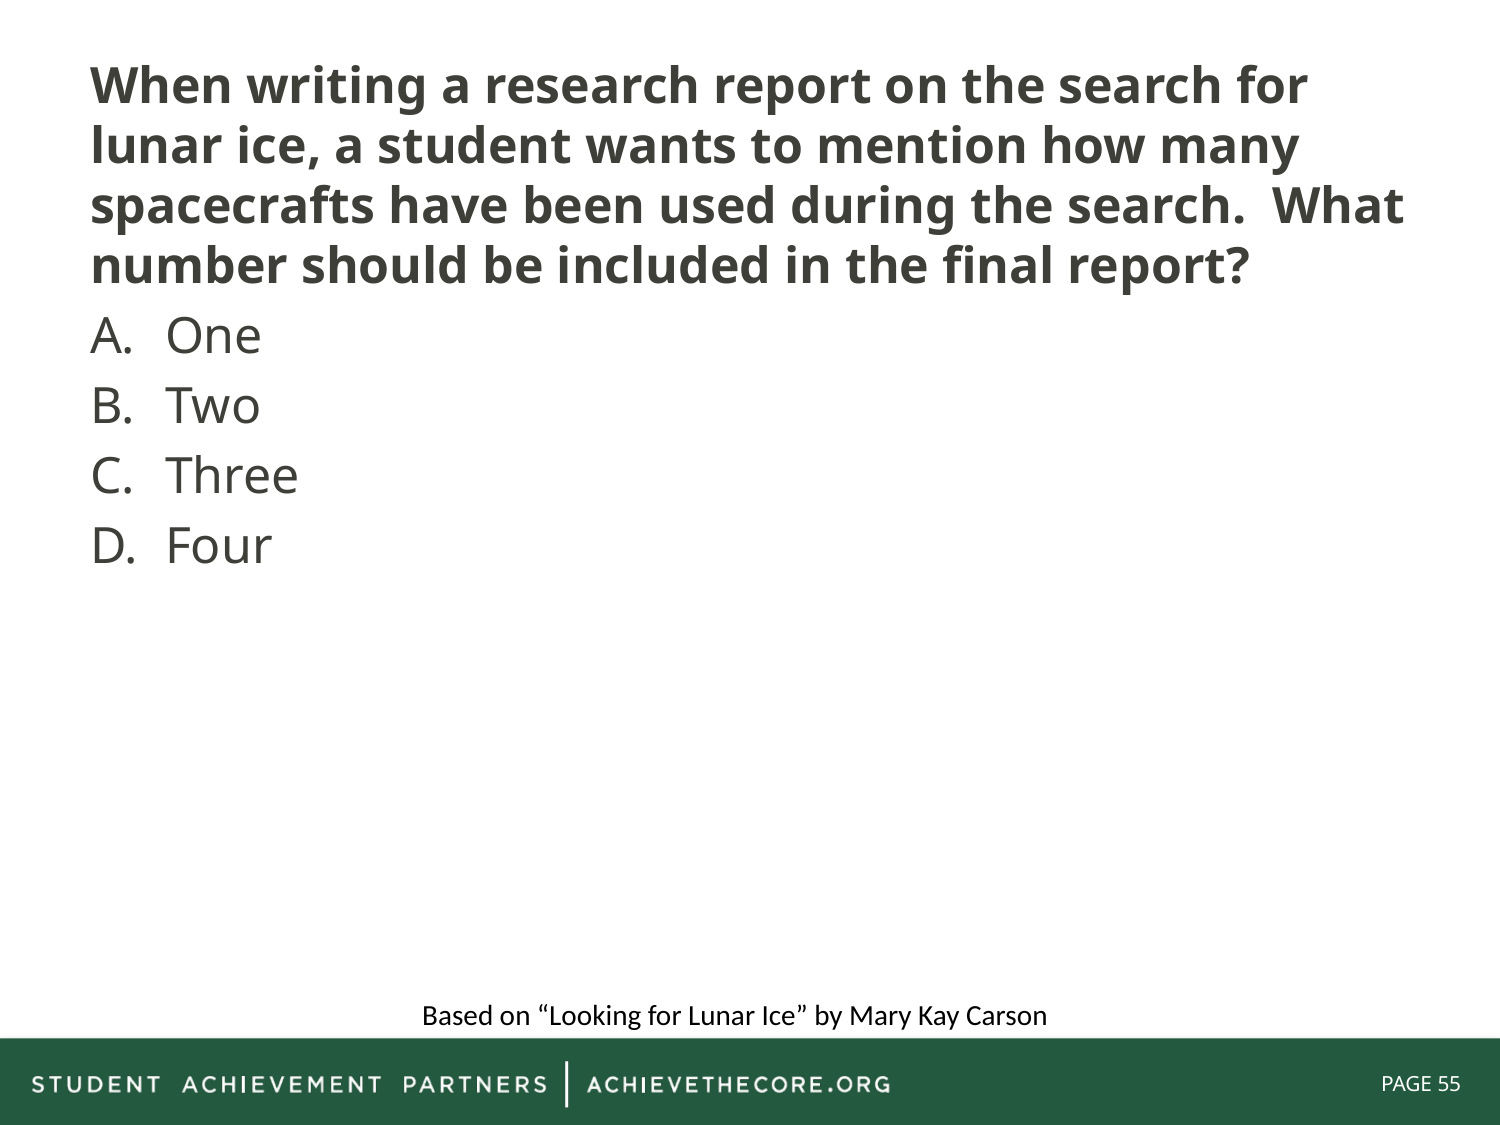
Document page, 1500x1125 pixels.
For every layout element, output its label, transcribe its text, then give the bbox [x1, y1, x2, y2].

list When writing a research report on the search for lunar ice, a student wants to mention how many spacecrafts have been used during the search. What number should be included in the final report? One Two Three Four [75, 45, 1425, 755]
text_box Based on “Looking for Lunar Ice” by Mary Kay Carson [74, 989, 1396, 1039]
